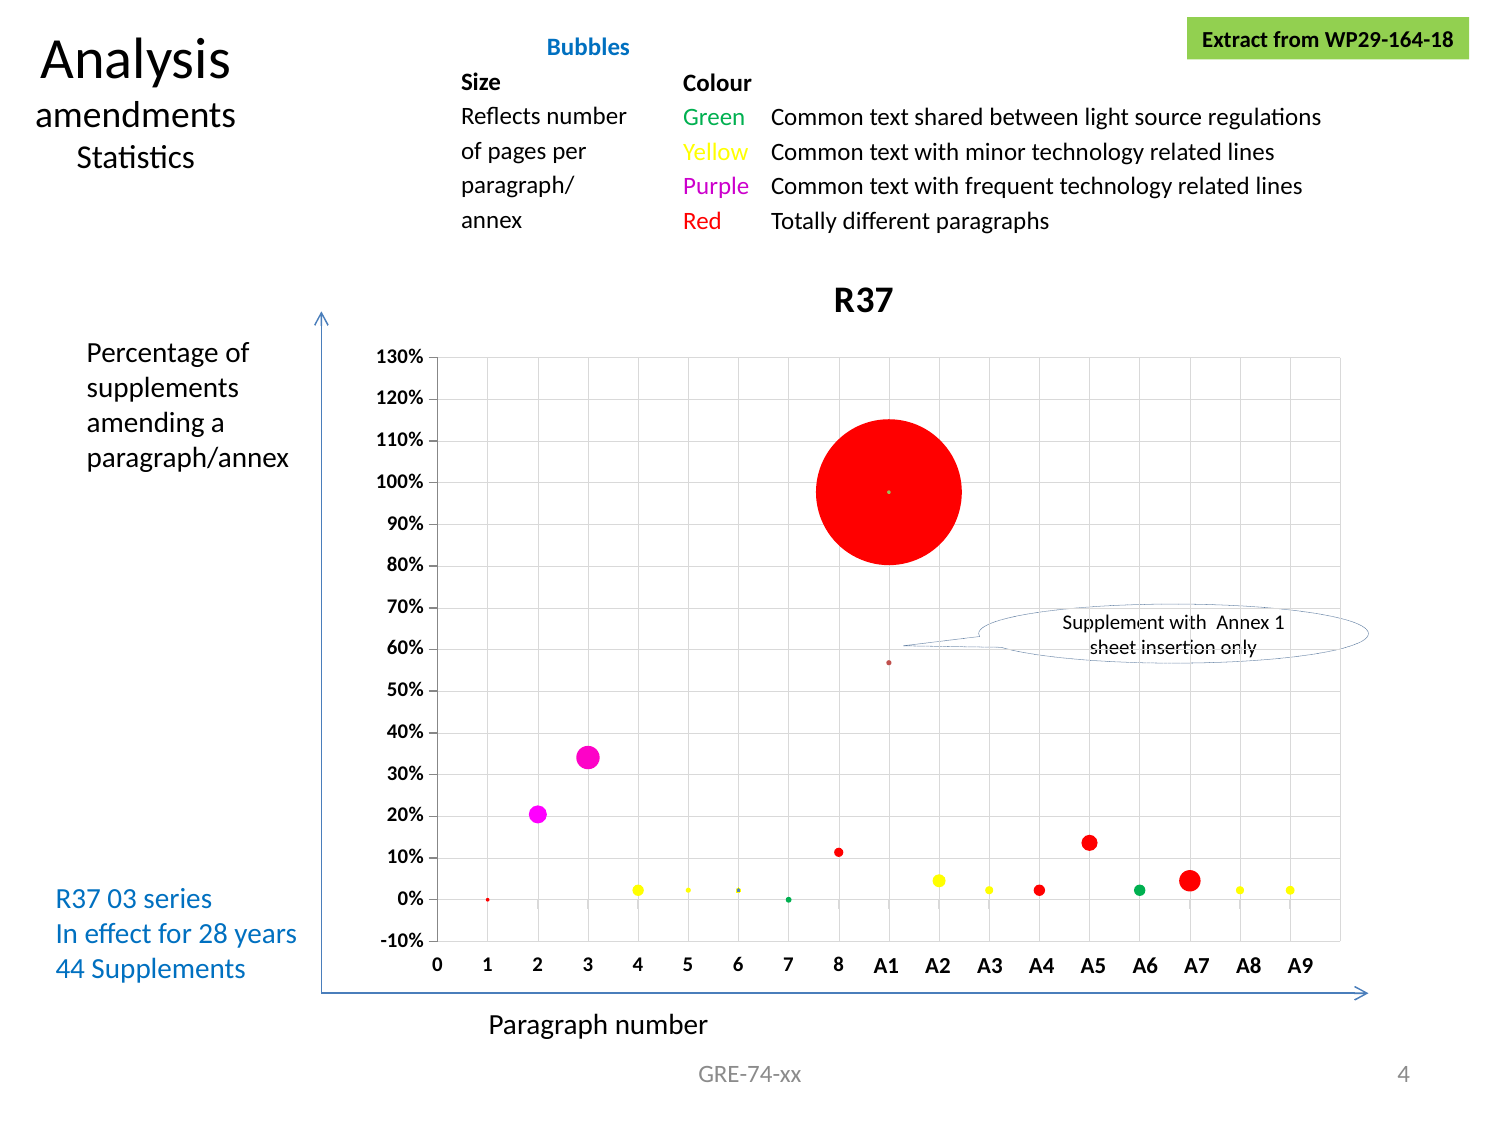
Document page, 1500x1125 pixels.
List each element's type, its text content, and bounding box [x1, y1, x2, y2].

slide_number 4 [1074, 1042, 1425, 1103]
text_box R37 03 series In effect for 28 years 44 Supplements [40, 872, 313, 992]
text_box Colour Green Common text shared between light source regulations Yellow Common text with minor technology related lines Purple Common text with frequent technology related lines Red Totally different paragraphs [668, 54, 1347, 242]
text_box Extract from WP29-164-18 [1187, 17, 1470, 60]
footer GRE-74-xx [512, 1042, 988, 1103]
text_box Bubbles Size Reflects number of pages per paragraph/ annex [446, 19, 645, 241]
text_box Percentage of supplements amending a paragraph/annex [71, 326, 309, 482]
title Analysis amendments Statistics [17, 22, 254, 173]
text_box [355, 249, 1372, 992]
text_box Paragraph number [473, 1002, 864, 1054]
